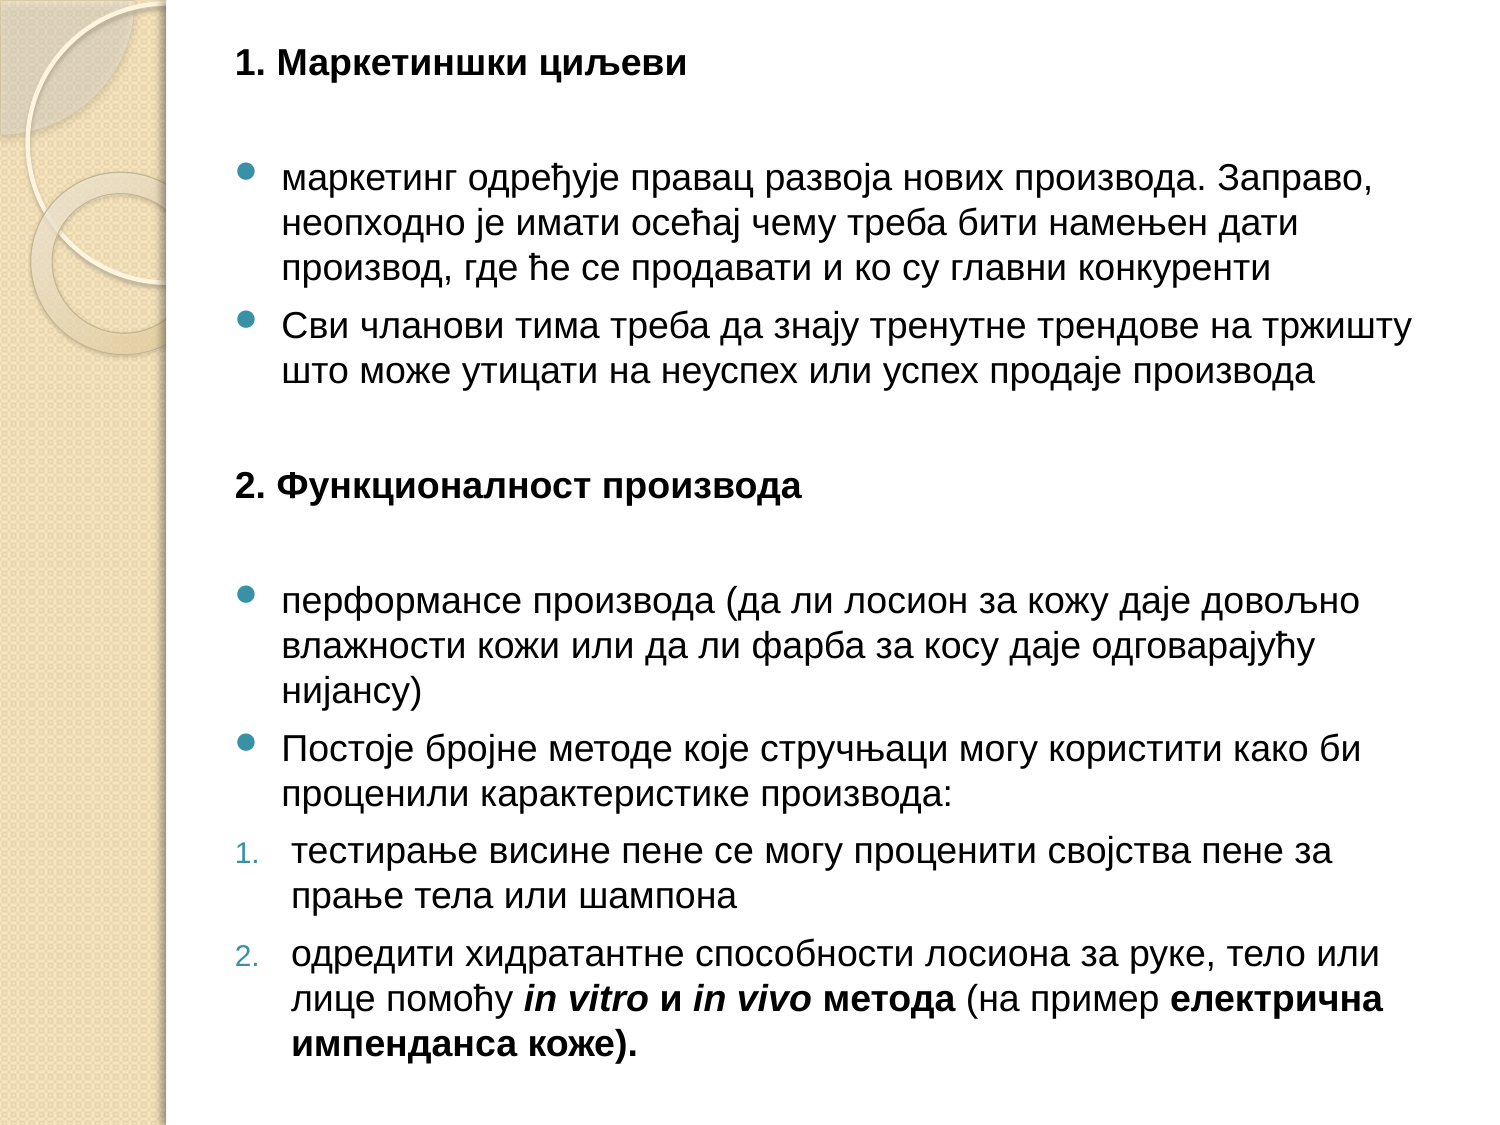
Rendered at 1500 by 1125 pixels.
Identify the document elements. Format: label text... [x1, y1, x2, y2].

list 1. Маркетиншки циљеви маркетинг одређује правац развоја нових производа. Заправо, неопходно је имати осећај чему треба бити намењен дати производ, где ће се продавати и ко су главни конкуренти Сви чланови тима треба да знају тренутне трендове на тржишту што може утицати на неуспех или успех продаје производа 2. Функционалност производа перформансе производа (да ли лосион за кожу даје довољно влажности кожи или да ли фарба за косу даје одговарајућу ниjaнсу) Постоје бројне методе које стручњаци могу користити како би проценили карактеристике производа: тестирање висине пене се могу проценити својства пене за прање тела или шампона одредити хидратантне способности лосиона за руке, тело или лице помоћу in vitro и in vivo метода (на пример електрична импенданса коже). [206, 30, 1466, 1025]
